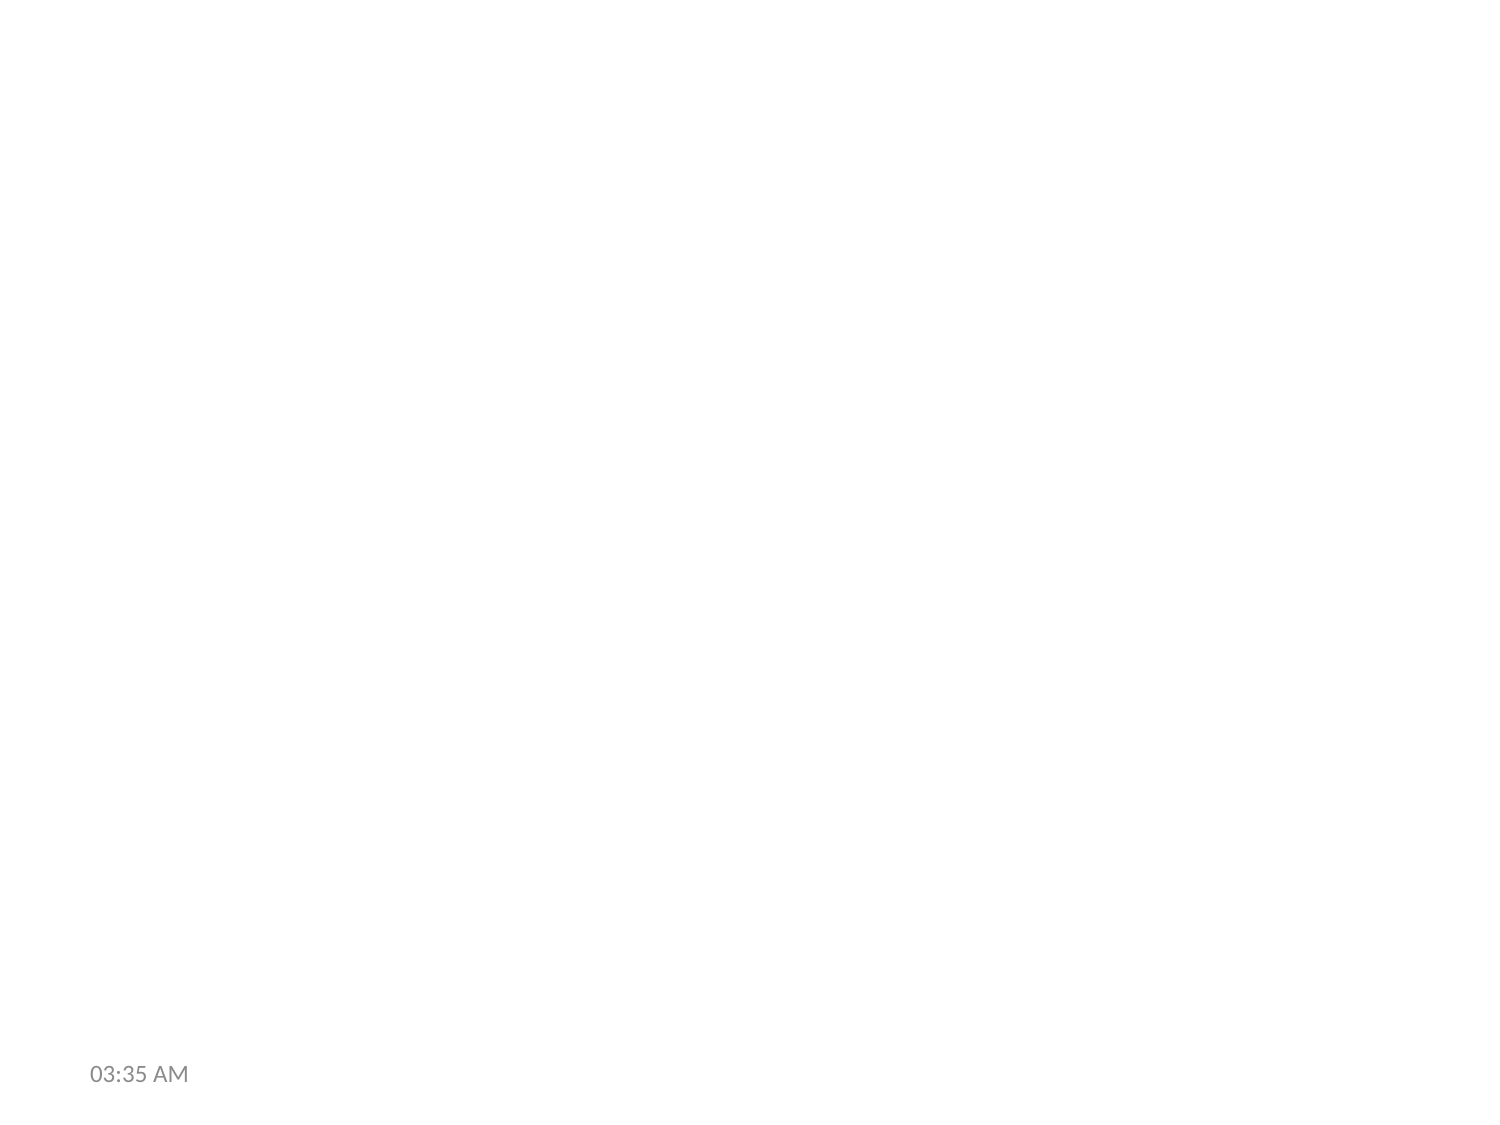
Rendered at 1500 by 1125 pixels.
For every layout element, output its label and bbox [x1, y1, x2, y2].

slide_number [75, 1042, 425, 1103]
